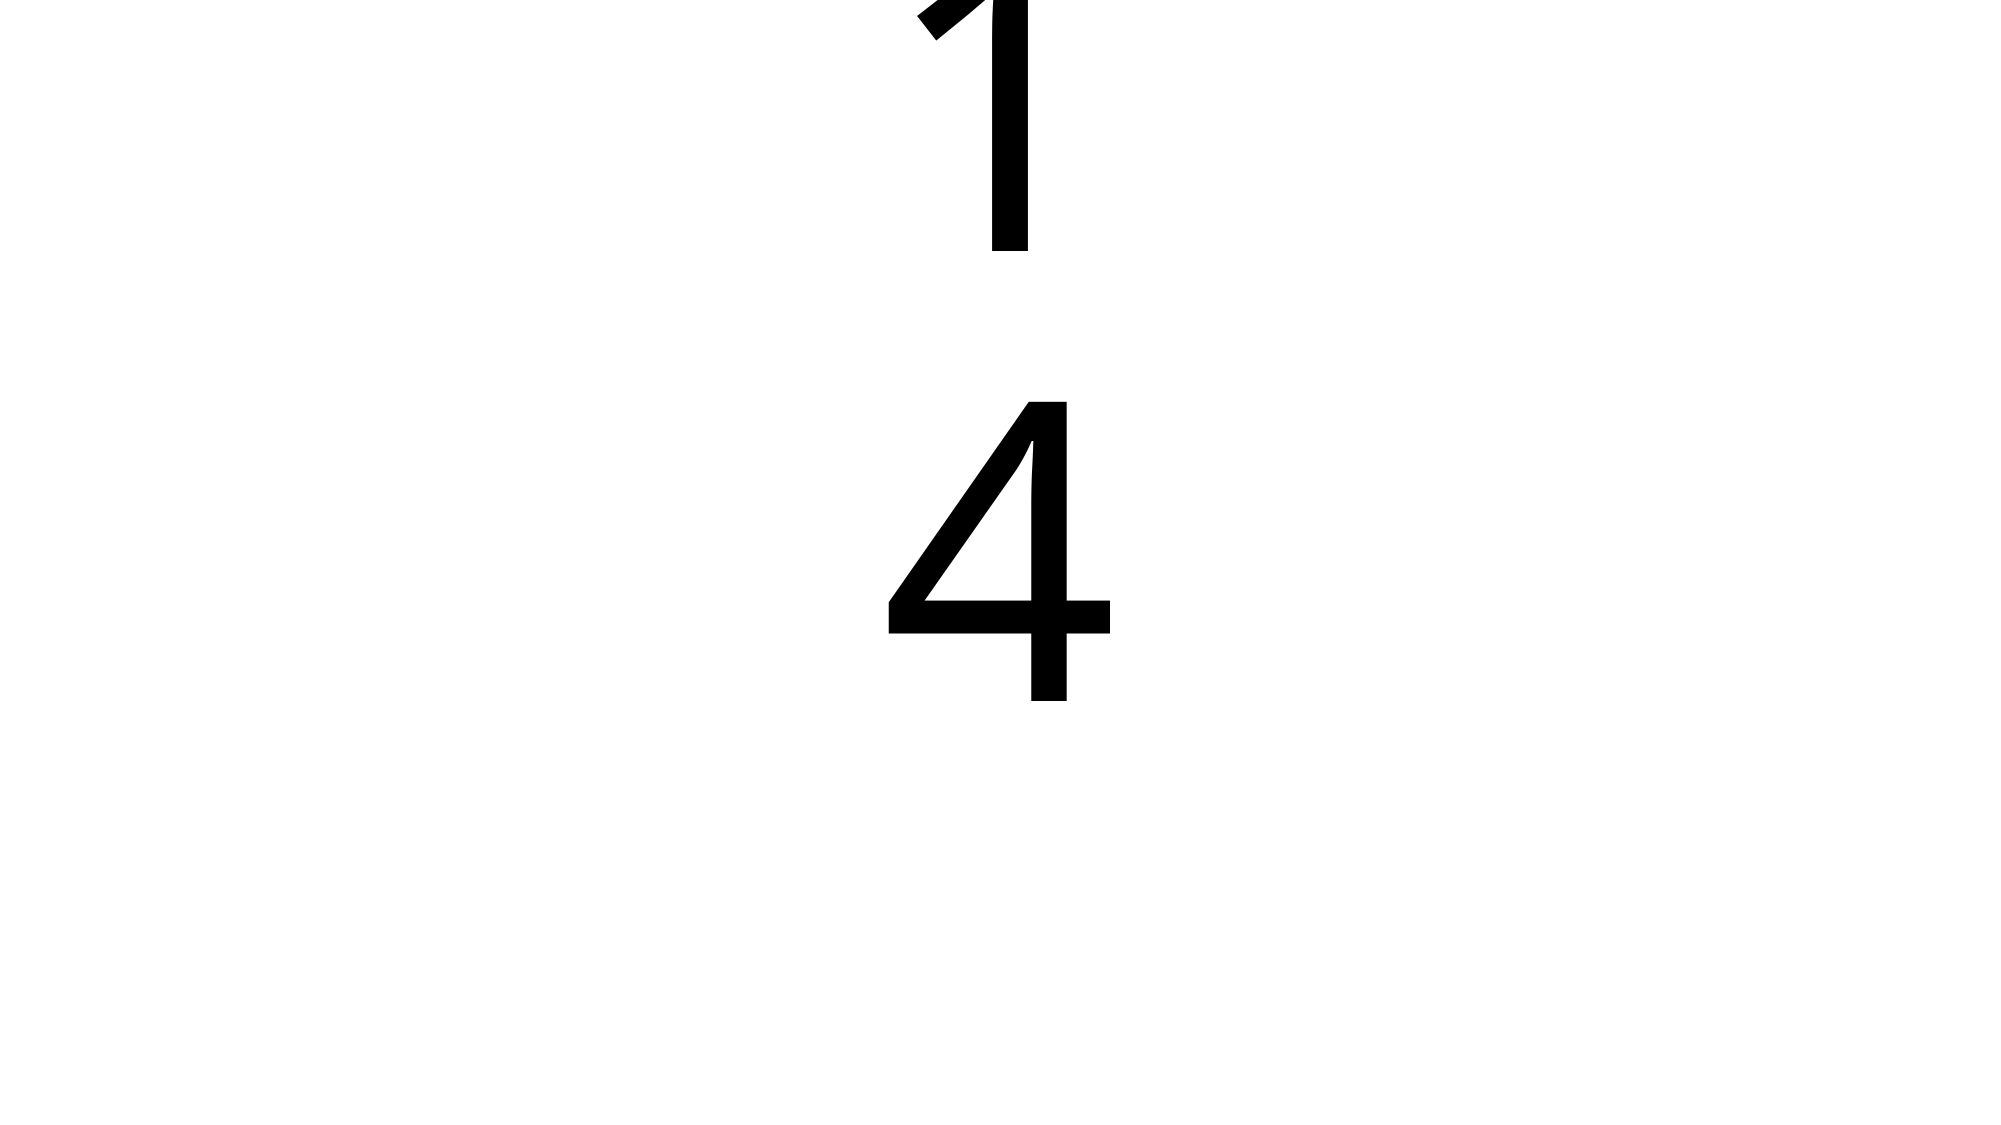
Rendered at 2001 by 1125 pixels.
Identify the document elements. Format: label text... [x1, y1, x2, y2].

title 14 [766, 325, 1234, 800]
